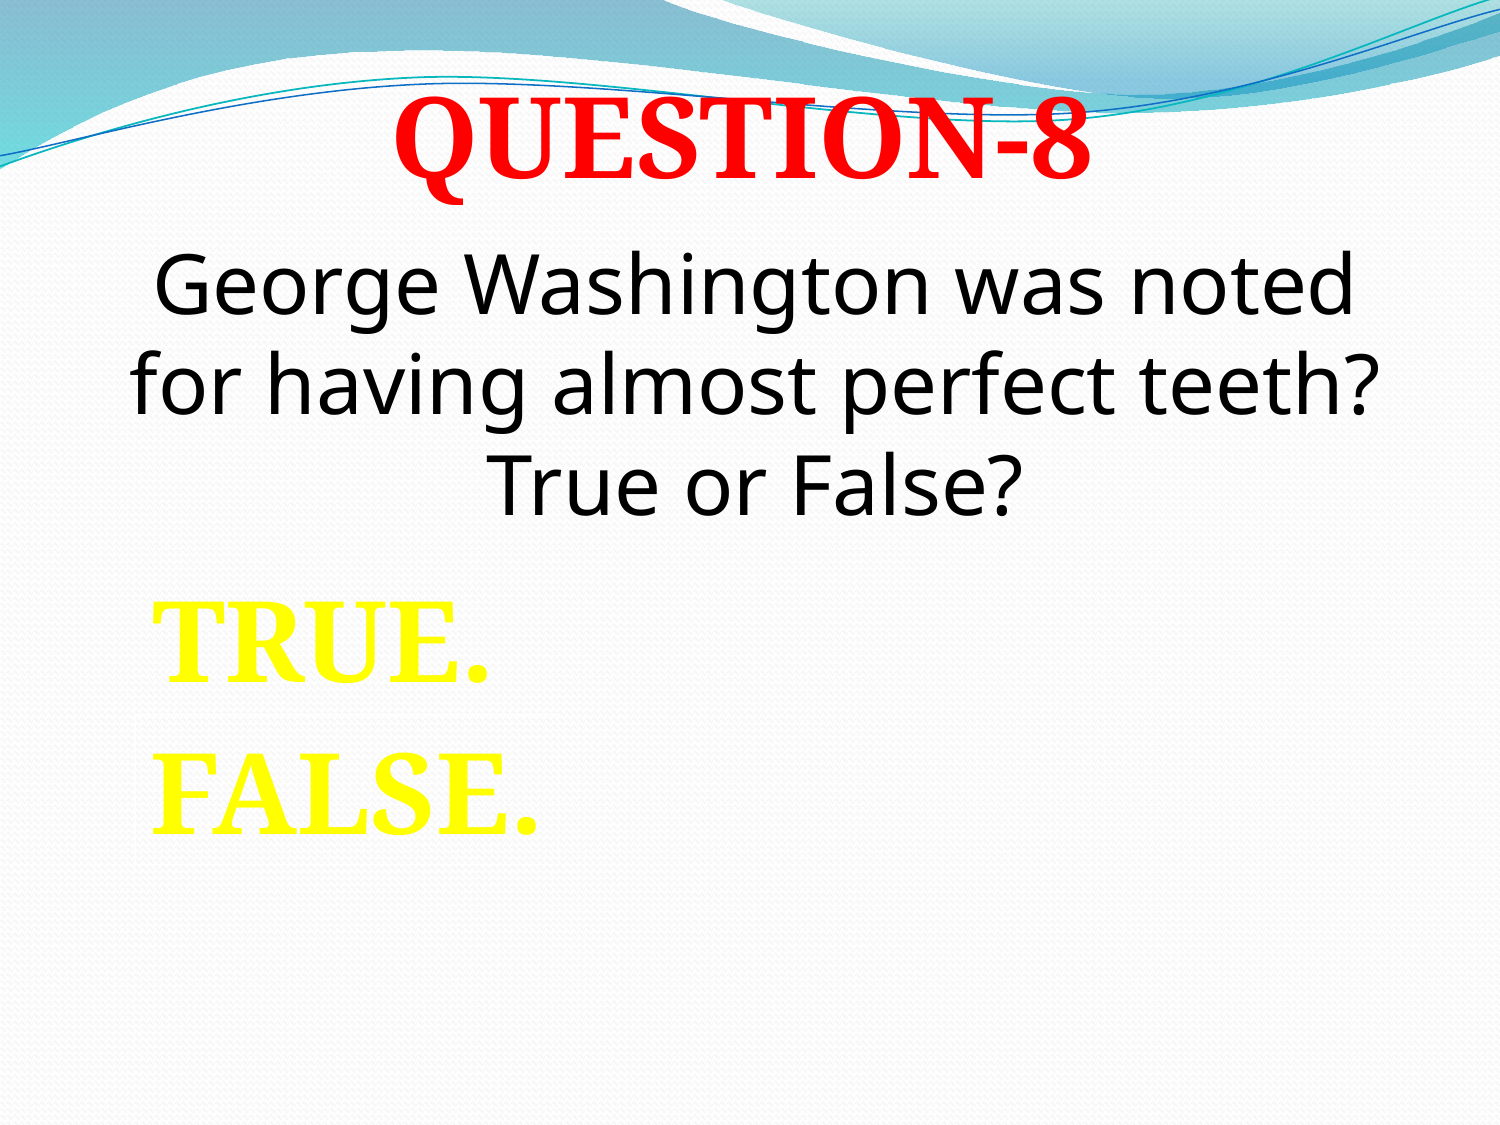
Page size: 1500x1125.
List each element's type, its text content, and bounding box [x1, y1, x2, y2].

text_box False. [135, 714, 559, 865]
text_box True. [137, 562, 510, 713]
text_box Question-8 [375, 58, 1109, 209]
text_box George Washington was noted for having almost perfect teeth? True or False? [70, 224, 1442, 539]
